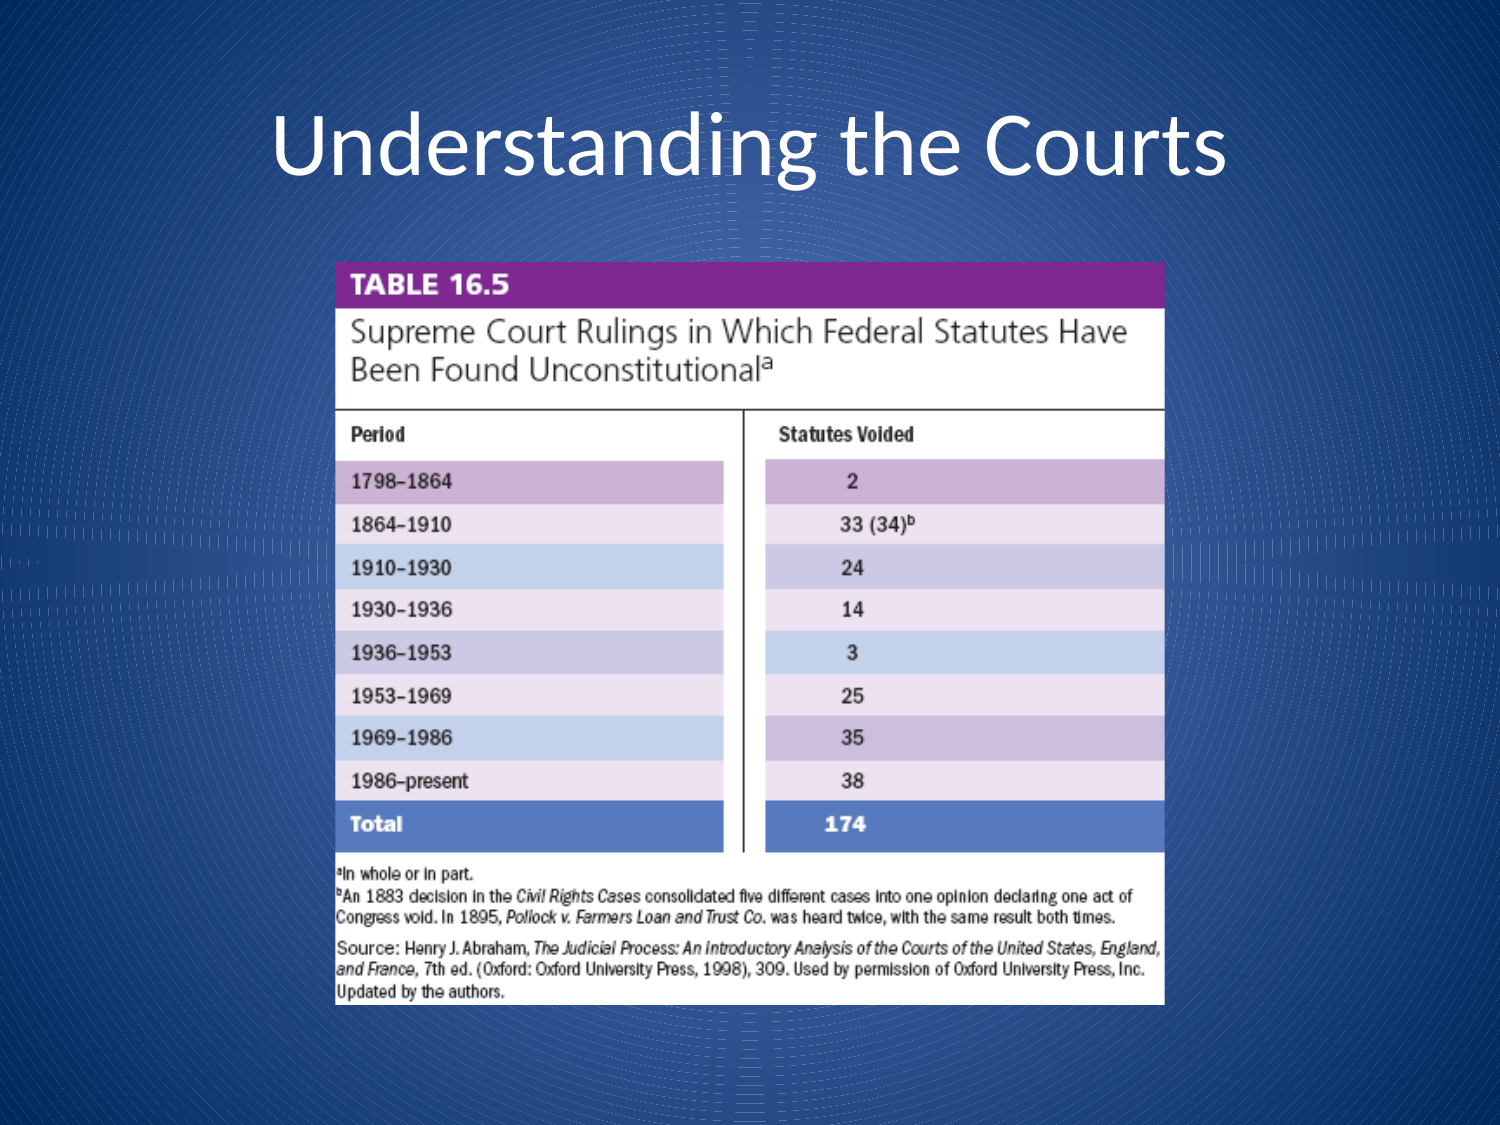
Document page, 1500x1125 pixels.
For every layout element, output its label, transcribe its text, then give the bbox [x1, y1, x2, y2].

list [335, 262, 1165, 1006]
title Understanding the Courts [75, 45, 1425, 233]
